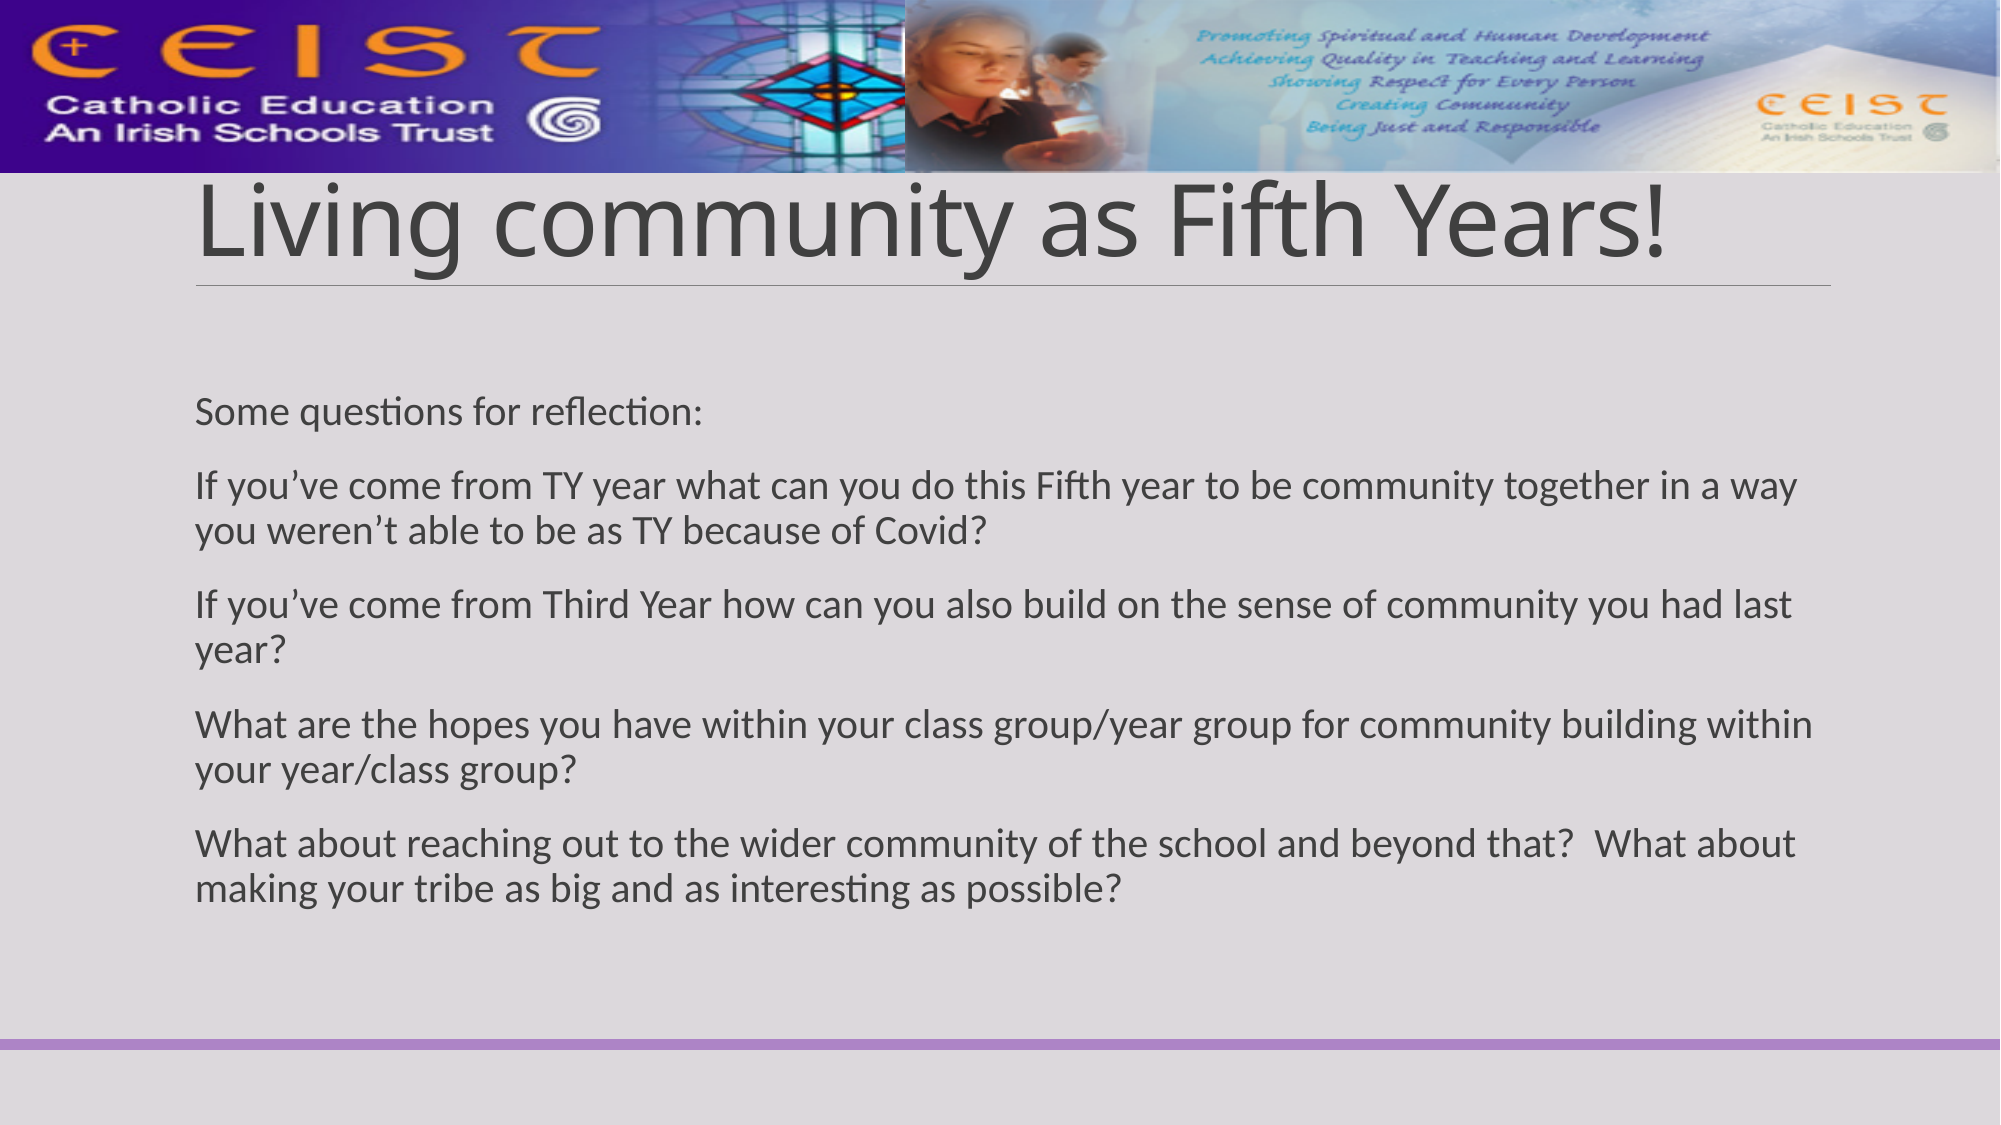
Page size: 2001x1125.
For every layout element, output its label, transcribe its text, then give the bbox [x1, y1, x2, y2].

title Living community as Fifth Years! [179, 47, 1830, 285]
picture [0, 0, 2000, 173]
list Some questions for reflection: If you’ve come from TY year what can you do this Fifth year to be community together in a way you weren’t able to be as TY because of Covid? If you’ve come from Third Year how can you also build on the sense of community you had last year? What are the hopes you have within your class group/year group for community building within your year/class group? What about reaching out to the wider community of the school and beyond that? What about making your tribe as big and as interesting as possible? [179, 302, 1830, 963]
